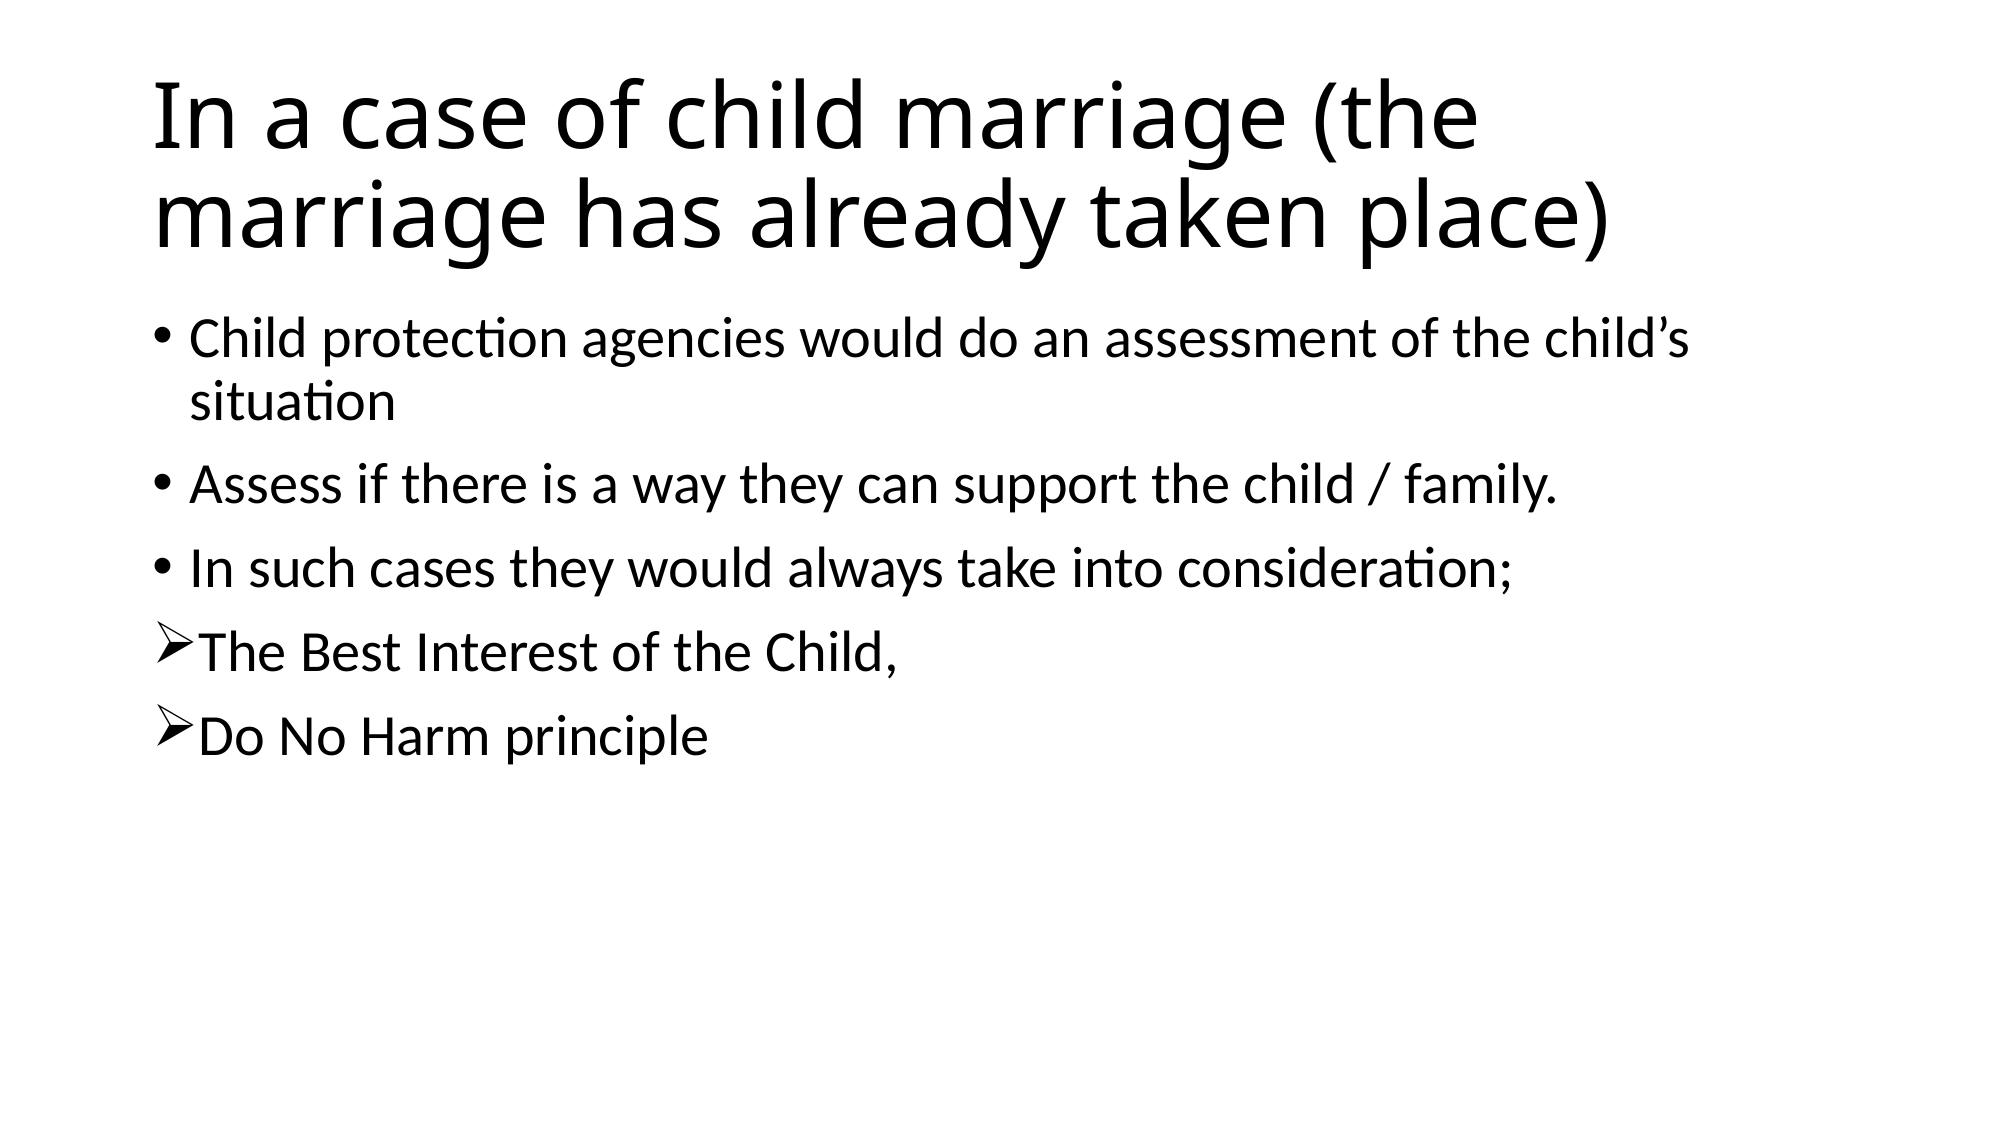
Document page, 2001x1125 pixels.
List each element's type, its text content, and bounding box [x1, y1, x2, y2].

title In a case of child marriage (the marriage has already taken place) [137, 59, 1863, 278]
list Child protection agencies would do an assessment of the child’s situation Assess if there is a way they can support the child / family. In such cases they would always take into consideration; The Best Interest of the Child, Do No Harm principle [137, 299, 1863, 1014]
